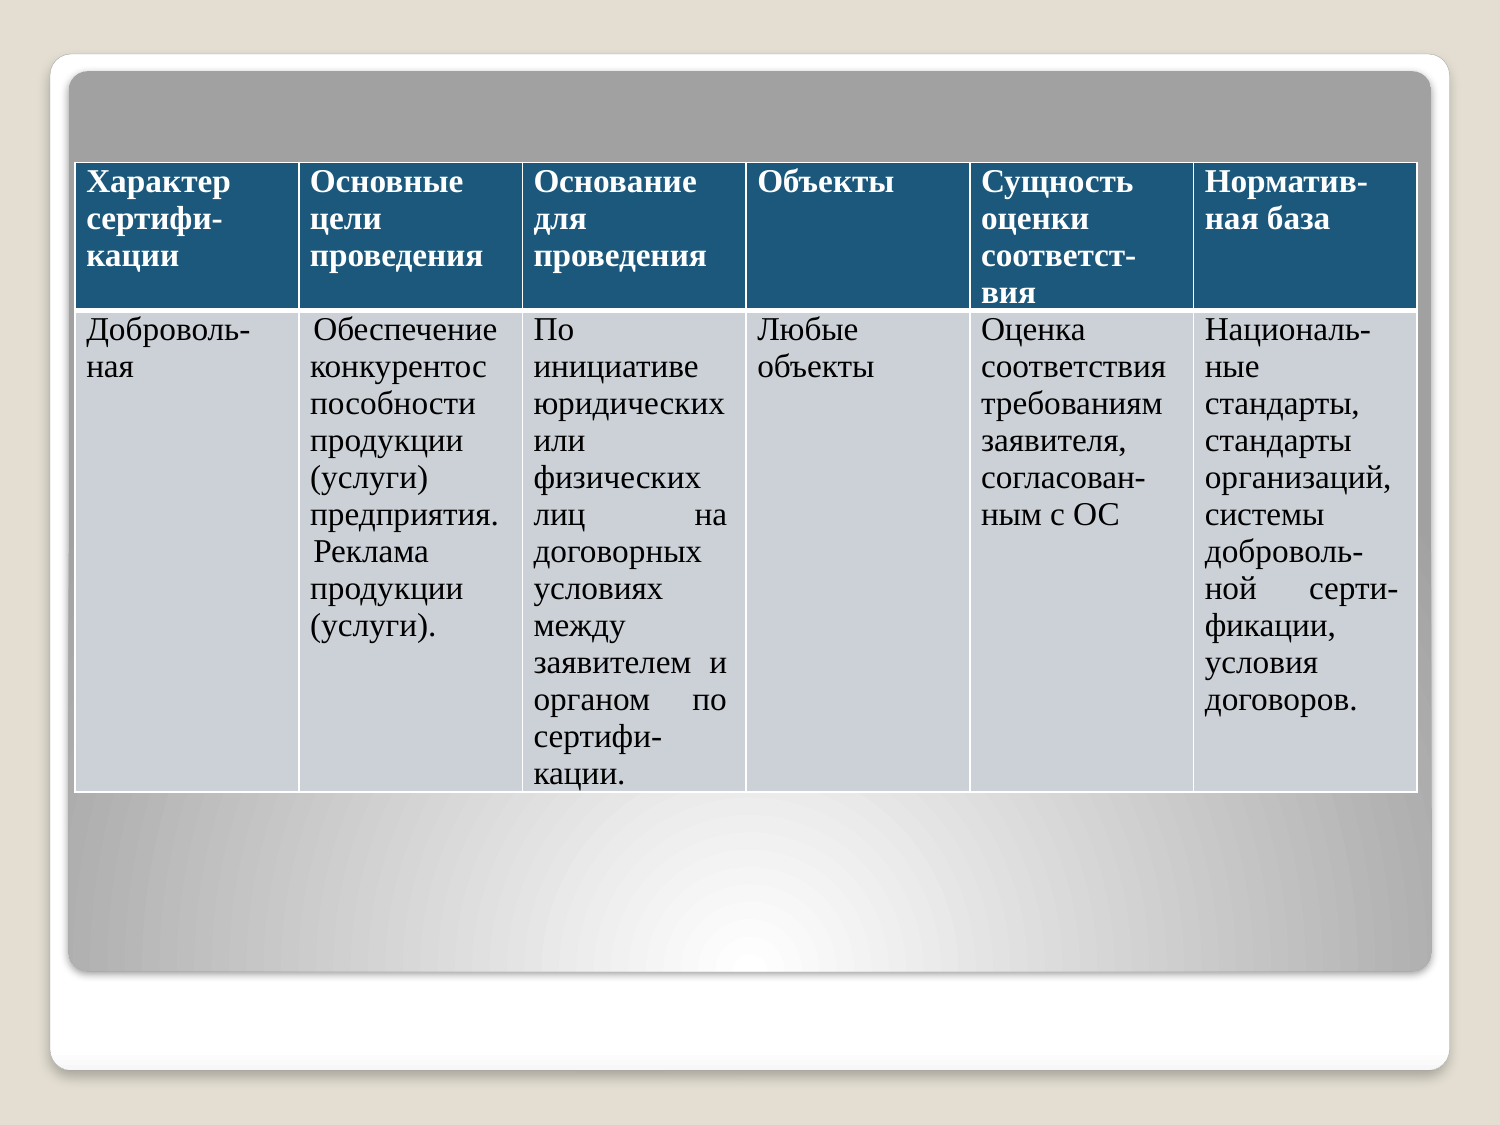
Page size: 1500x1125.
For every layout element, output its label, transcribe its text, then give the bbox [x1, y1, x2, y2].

table_header Объекты [747, 163, 969, 308]
table_cell Националь-ные стандарты, стандарты организаций, системы доброволь-ной серти-фикации, условия договоров. [1194, 313, 1416, 791]
table_cell По инициативе юридических или физических лиц на договорных условиях между заявителем и органом по сертифи-кации. [523, 313, 745, 791]
table_cell Доброволь-ная [76, 313, 298, 791]
table_cell Обеспечение конкурентоспособности продукции (услуги) предприятия. Реклама продукции (услуги). [300, 313, 522, 791]
table_header Сущность оценки соответст-вия [971, 163, 1193, 308]
table_cell Любые объекты [747, 313, 969, 791]
table_header Основные цели проведения [300, 163, 522, 308]
table_header Норматив-ная база [1194, 163, 1416, 308]
table_header Основание для проведения [523, 163, 745, 308]
table_header Характер сертифи-кации [76, 163, 298, 308]
table_cell Оценка соответствия требованиям заявителя, согласован-ным с ОС [971, 313, 1193, 791]
